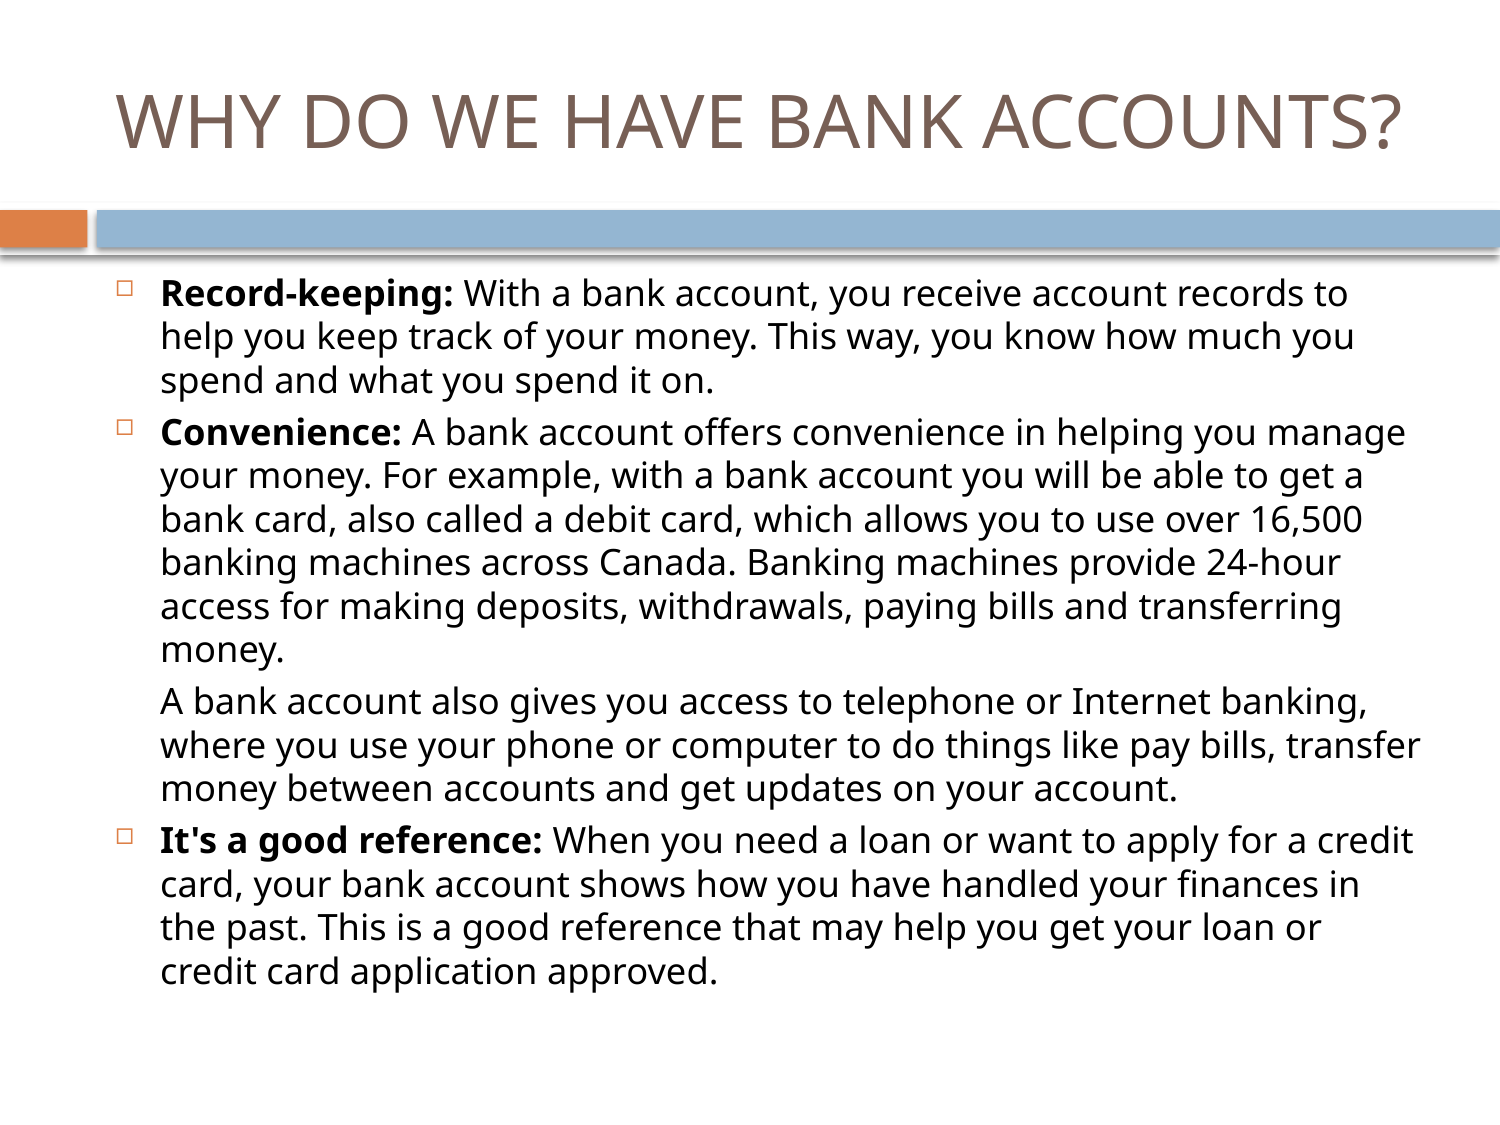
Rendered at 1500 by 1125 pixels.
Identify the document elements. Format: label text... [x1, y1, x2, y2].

list Record-keeping: With a bank account, you receive account records to help you keep track of your money. This way, you know how much you spend and what you spend it on. Convenience: A bank account offers convenience in helping you manage your money. For example, with a bank account you will be able to get a bank card, also called a debit card, which allows you to use over 16,500 banking machines across Canada. Banking machines provide 24-hour access for making deposits, withdrawals, paying bills and transferring money. A bank account also gives you access to telephone or Internet banking, where you use your phone or computer to do things like pay bills, transfer money between accounts and get updates on your account. It's a good reference: When you need a loan or want to apply for a credit card, your bank account shows how you have handled your finances in the past. This is a good reference that may help you get your loan or credit card application approved. [100, 262, 1438, 1000]
title WHY DO WE HAVE BANK ACCOUNTS? [100, 37, 1500, 200]
